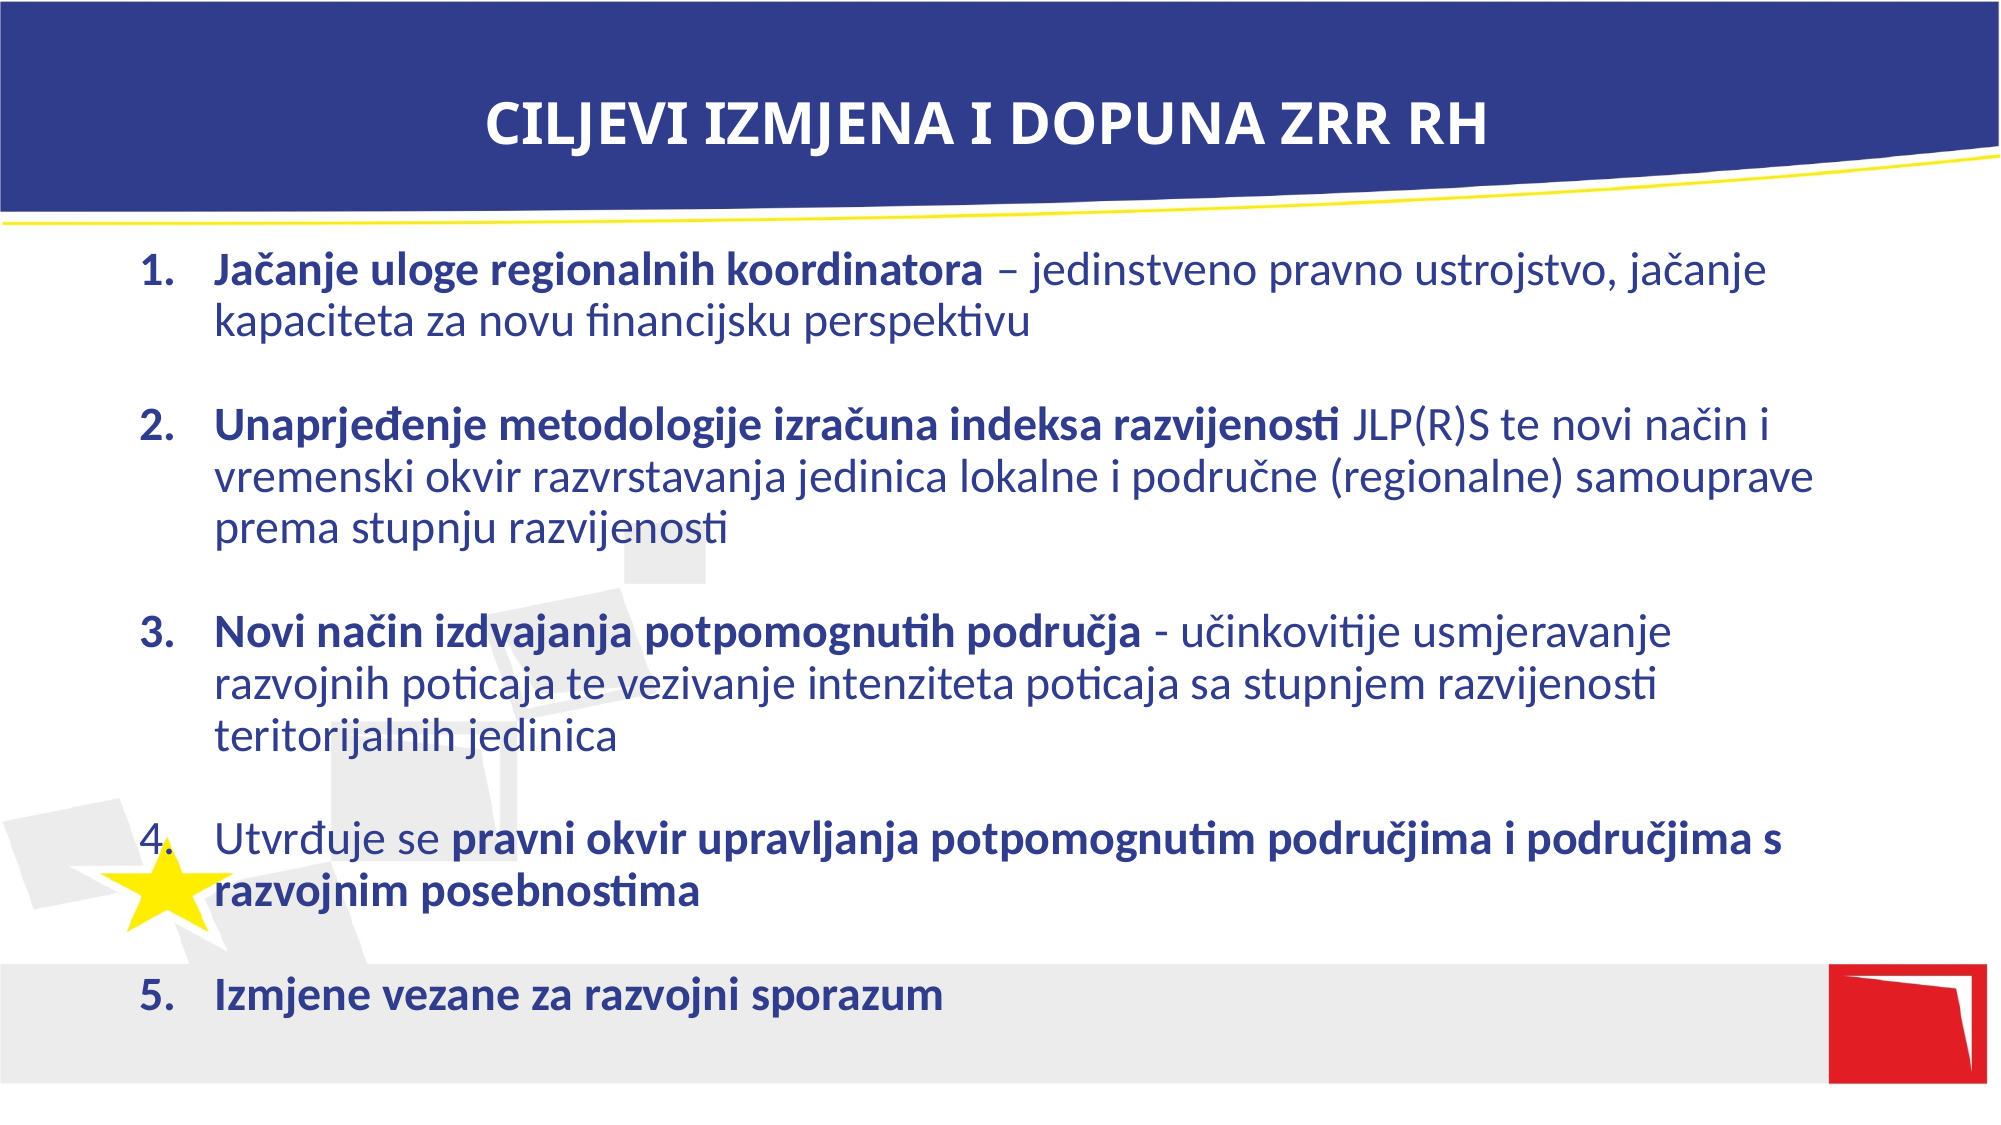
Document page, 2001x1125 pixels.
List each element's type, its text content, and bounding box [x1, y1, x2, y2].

text_box Jačanje uloge regionalnih koordinatora – jedinstveno pravno ustrojstvo, jačanje kapaciteta za novu financijsku perspektivu Unaprjeđenje metodologije izračuna indeksa razvijenosti JLP(R)S te novi način i vremenski okvir razvrstavanja jedinica lokalne i područne (regionalne) samouprave prema stupnju razvijenosti Novi način izdvajanja potpomognutih područja - učinkovitije usmjeravanje razvojnih poticaja te vezivanje intenziteta poticaja sa stupnjem razvijenosti teritorijalnih jedinica Utvrđuje se pravni okvir upravljanja potpomognutim područjima i područjima s razvojnim posebnostima Izmjene vezane za razvojni sporazum [124, 236, 1850, 1082]
picture [0, 0, 2001, 1125]
title CILJEVI IZMJENA I DOPUNA ZRR RH [90, 66, 1884, 176]
